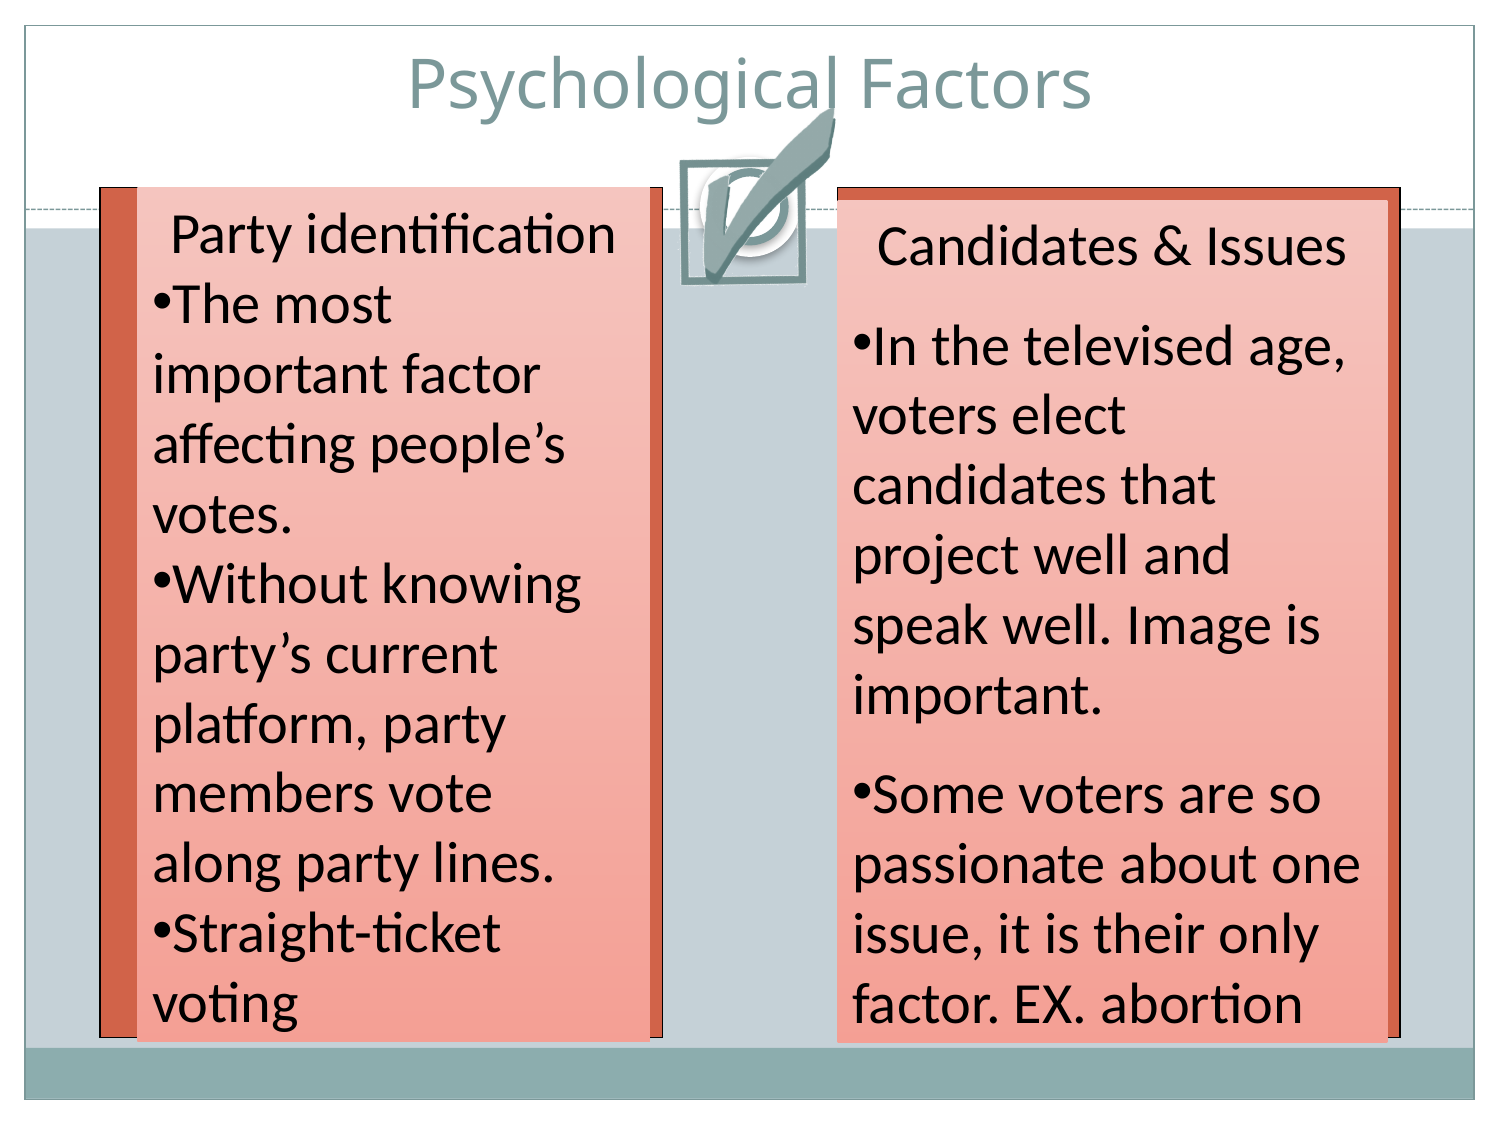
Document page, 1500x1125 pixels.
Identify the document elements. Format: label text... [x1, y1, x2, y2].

text_box [837, 187, 1400, 1038]
text_box Party identification The most important factor affecting people’s votes. Without knowing party’s current platform, party members vote along party lines. Straight-ticket voting [137, 187, 650, 1042]
picture [674, 96, 825, 294]
text_box [99, 187, 137, 1038]
text_box [650, 187, 663, 1038]
title Psychological Factors [112, 24, 1388, 213]
text_box Candidates & Issues In the televised age, voters elect candidates that project well and speak well. Image is important. Some voters are so passionate about one issue, it is their only factor. EX. abortion [837, 200, 1388, 1043]
